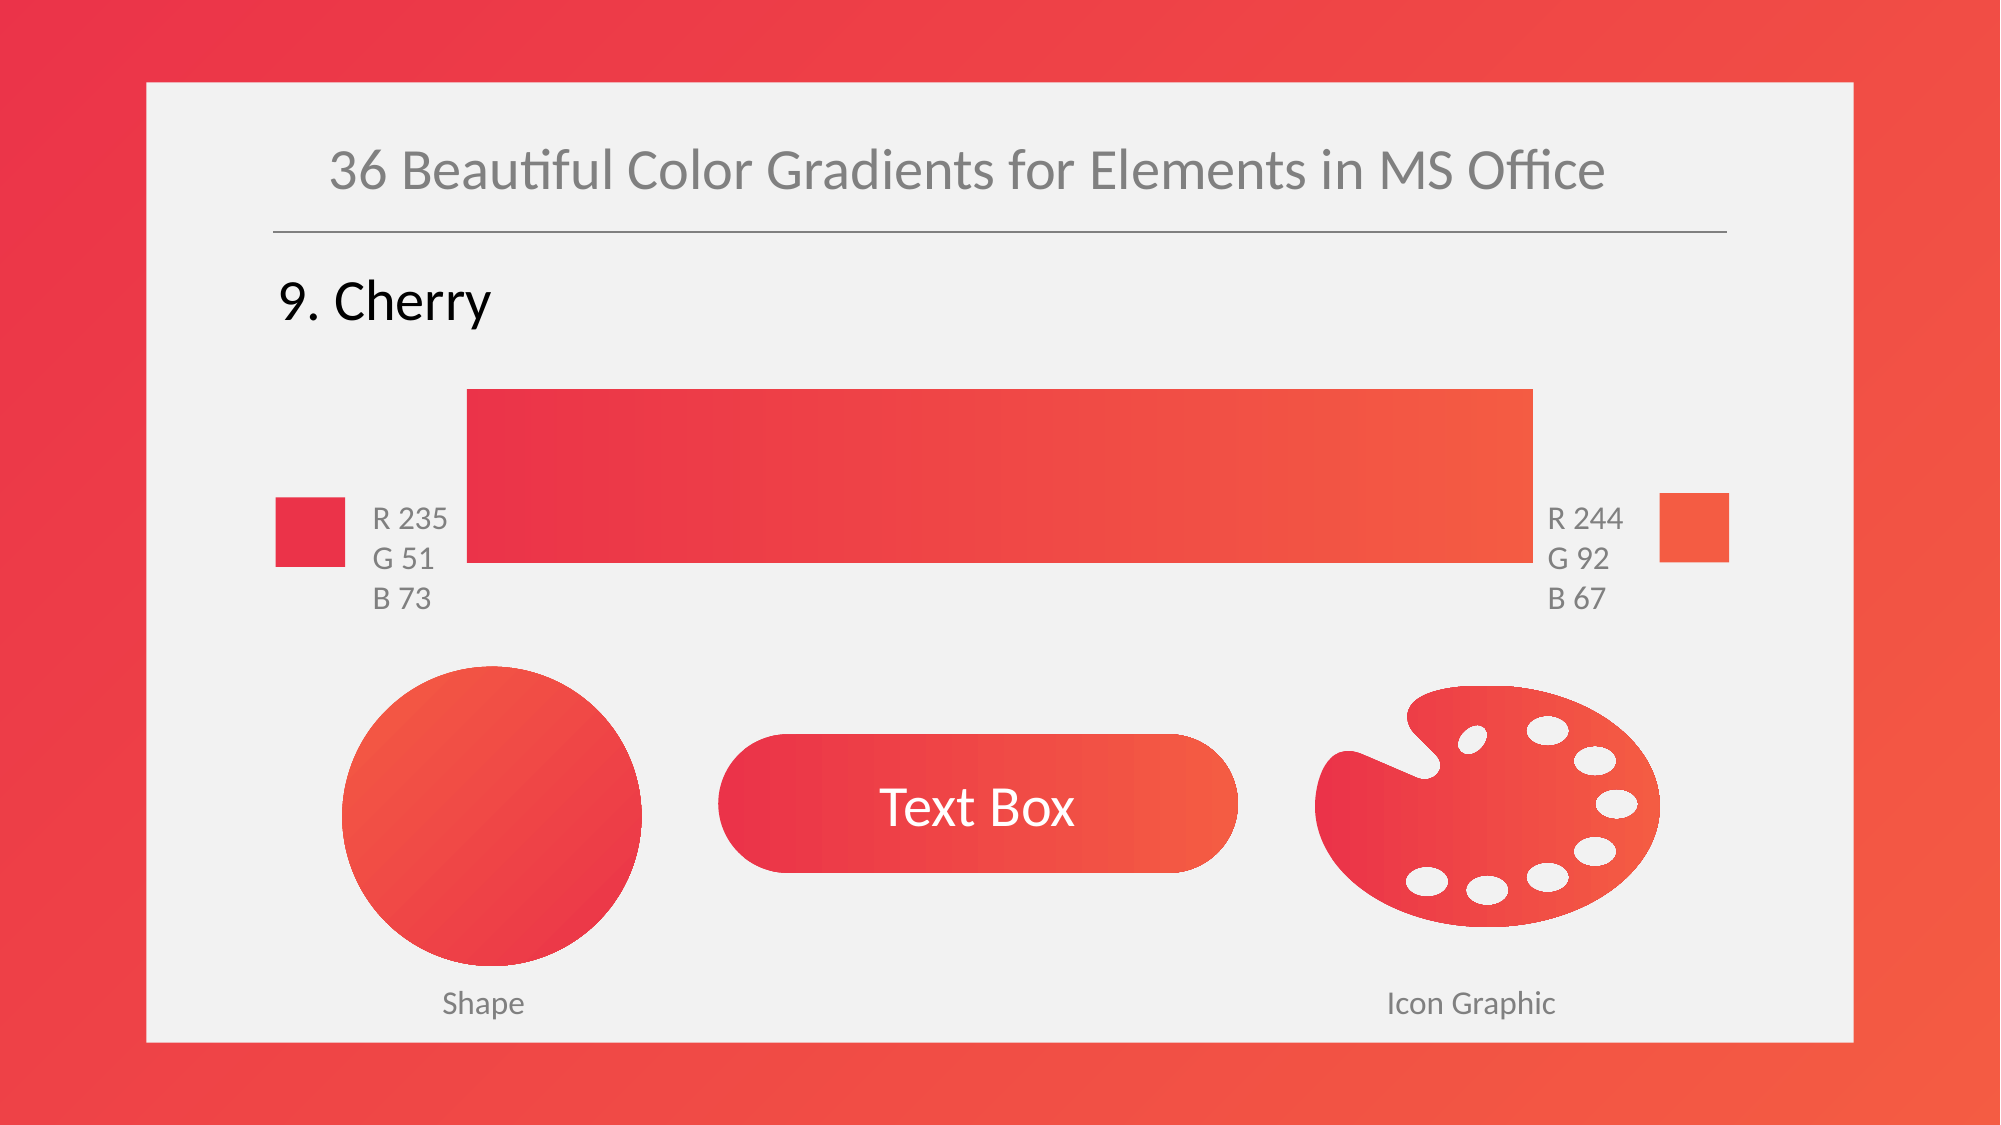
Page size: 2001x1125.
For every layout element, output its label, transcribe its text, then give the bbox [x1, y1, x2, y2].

text_box R 235 G 51 B 73 [357, 488, 485, 624]
text_box Shape [427, 973, 555, 1029]
text_box R 244 G 92 B 67 [1533, 488, 1660, 624]
text_box [144, 80, 1856, 1045]
text_box [1658, 491, 1731, 564]
text_box [1312, 683, 1662, 930]
text_box 36 Beautiful Color Gradients for Elements in MS Office [314, 123, 1908, 209]
text_box [340, 664, 644, 969]
text_box Text Box [716, 732, 1240, 875]
text_box [465, 387, 1535, 565]
text_box Icon Graphic [1372, 973, 1603, 1029]
text_box [274, 495, 347, 569]
text_box 9. Cherry [262, 254, 508, 340]
